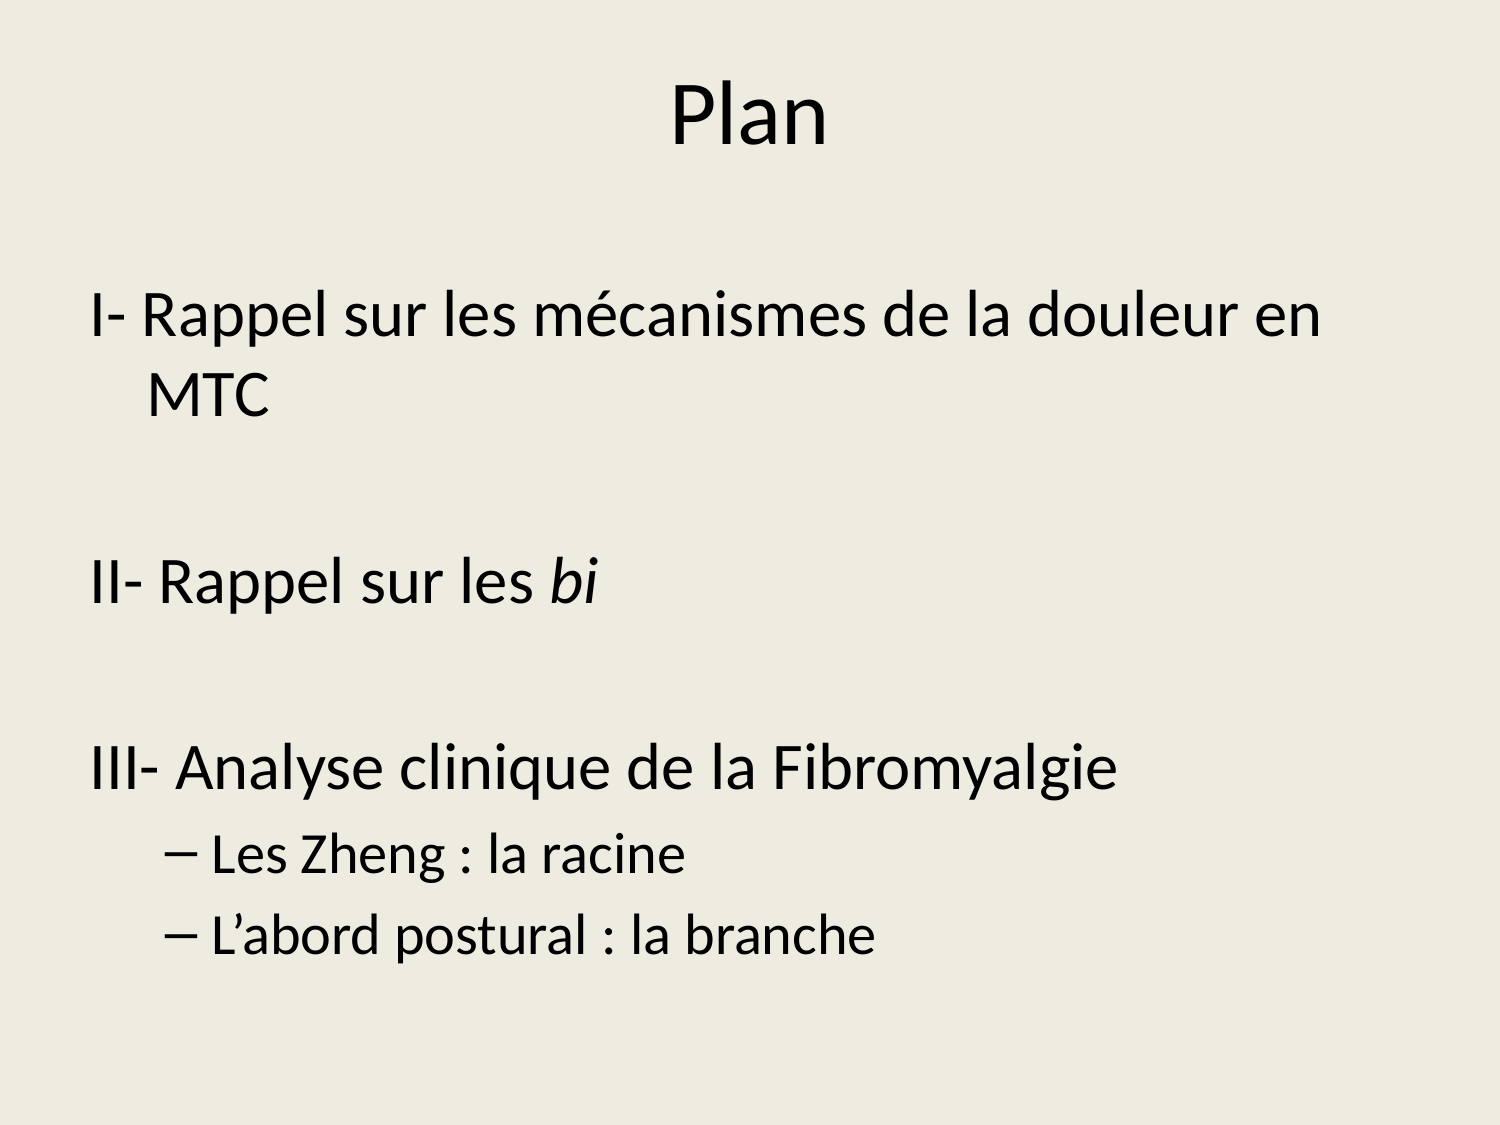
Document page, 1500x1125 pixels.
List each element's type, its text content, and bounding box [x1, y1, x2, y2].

title Plan [75, 45, 1425, 233]
list I- Rappel sur les mécanismes de la douleur en MTC II- Rappel sur les bi III- Analyse clinique de la Fibromyalgie Les Zheng : la racine L’abord postural : la branche [75, 262, 1425, 1005]
